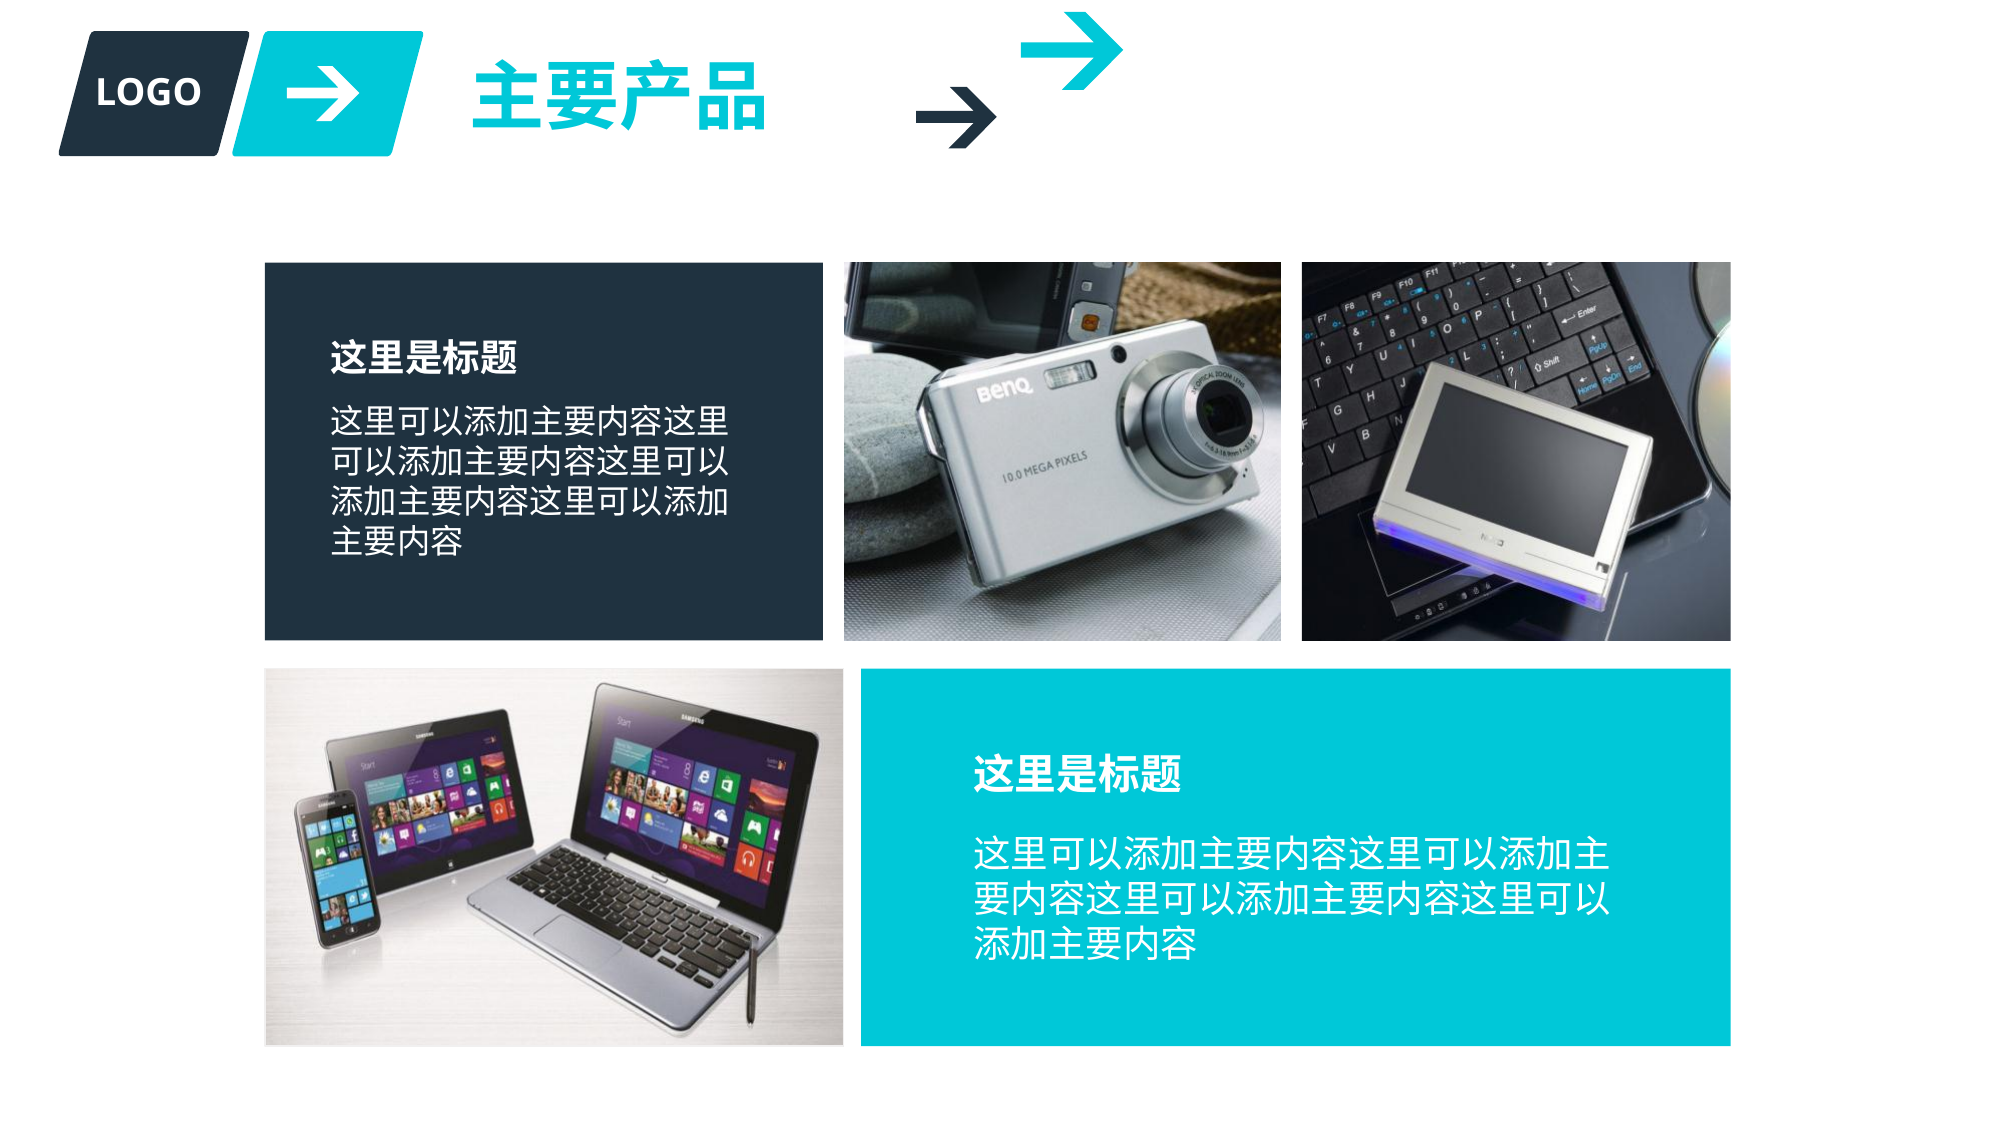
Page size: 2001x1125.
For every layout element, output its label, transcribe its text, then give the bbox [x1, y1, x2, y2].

text_box [861, 668, 1731, 1047]
text_box [1301, 262, 1731, 641]
text_box 这里是标题 [958, 740, 1198, 806]
text_box [265, 668, 844, 1047]
text_box 这里可以添加主要内容这里可以添加主要内容这里可以添加主要内容这里可以添加主要内容 [958, 822, 1644, 973]
text_box [264, 262, 823, 641]
text_box [844, 262, 1281, 641]
text_box 这里是标题 [315, 326, 555, 387]
text_box [916, 86, 997, 149]
text_box 主要产品 [454, 41, 1074, 147]
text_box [58, 31, 424, 157]
text_box [1020, 11, 1124, 90]
text_box 这里可以添加主要内容这里可以添加主要内容这里可以添加主要内容这里可以添加主要内容 [315, 393, 759, 568]
